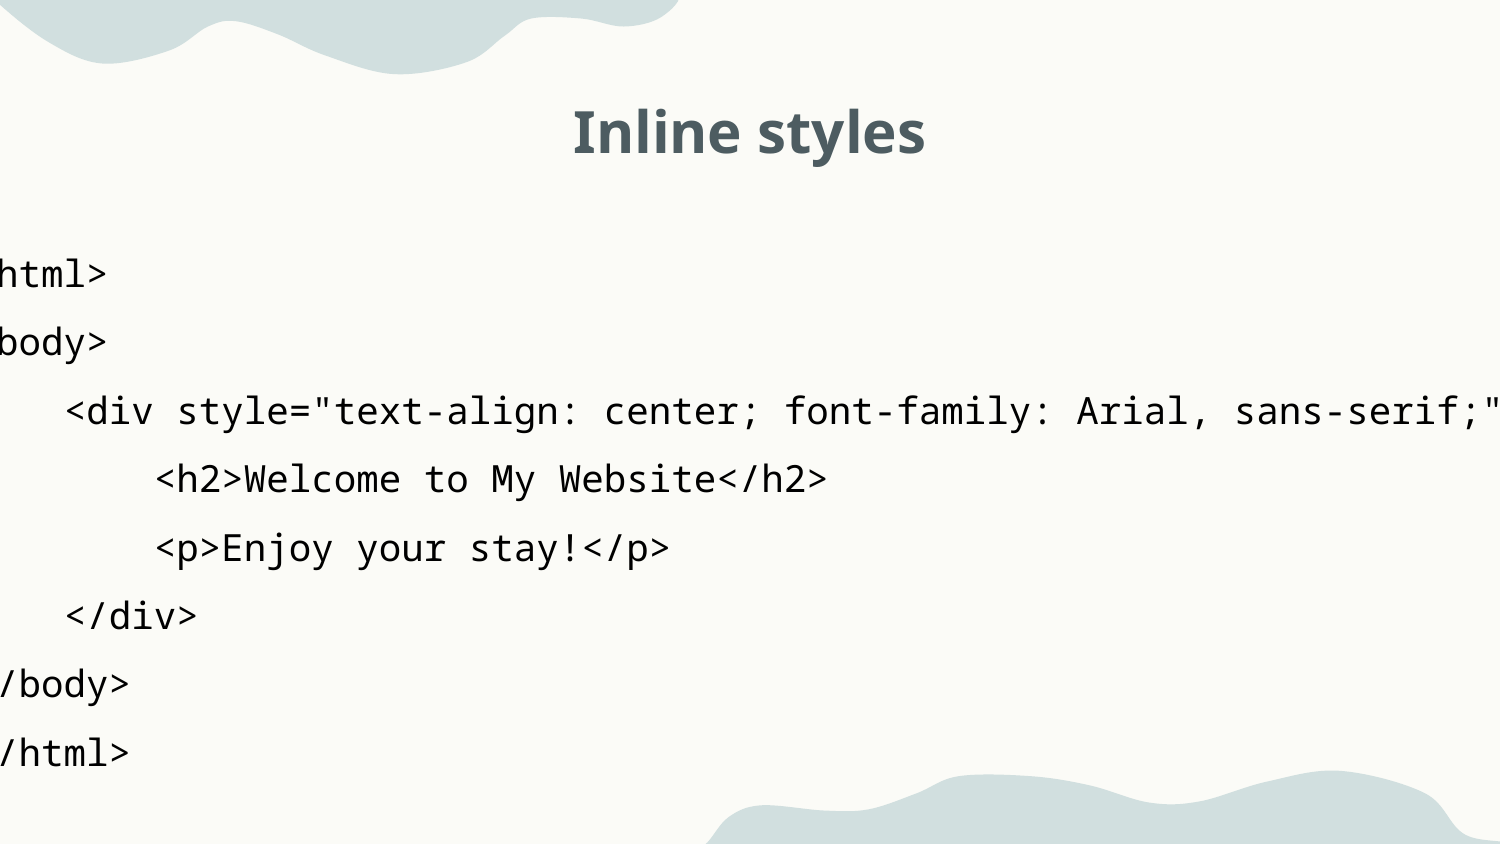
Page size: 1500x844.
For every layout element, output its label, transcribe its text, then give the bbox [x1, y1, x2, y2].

text_box <html> <body> <div style="text-align: center; font-family: Arial, sans-serif;"> <h2>Welcome to My Website</h2> <p>Enjoy your stay!</p> </div> </body> </html> [0, 235, 1500, 782]
title Inline styles [122, 88, 1378, 181]
